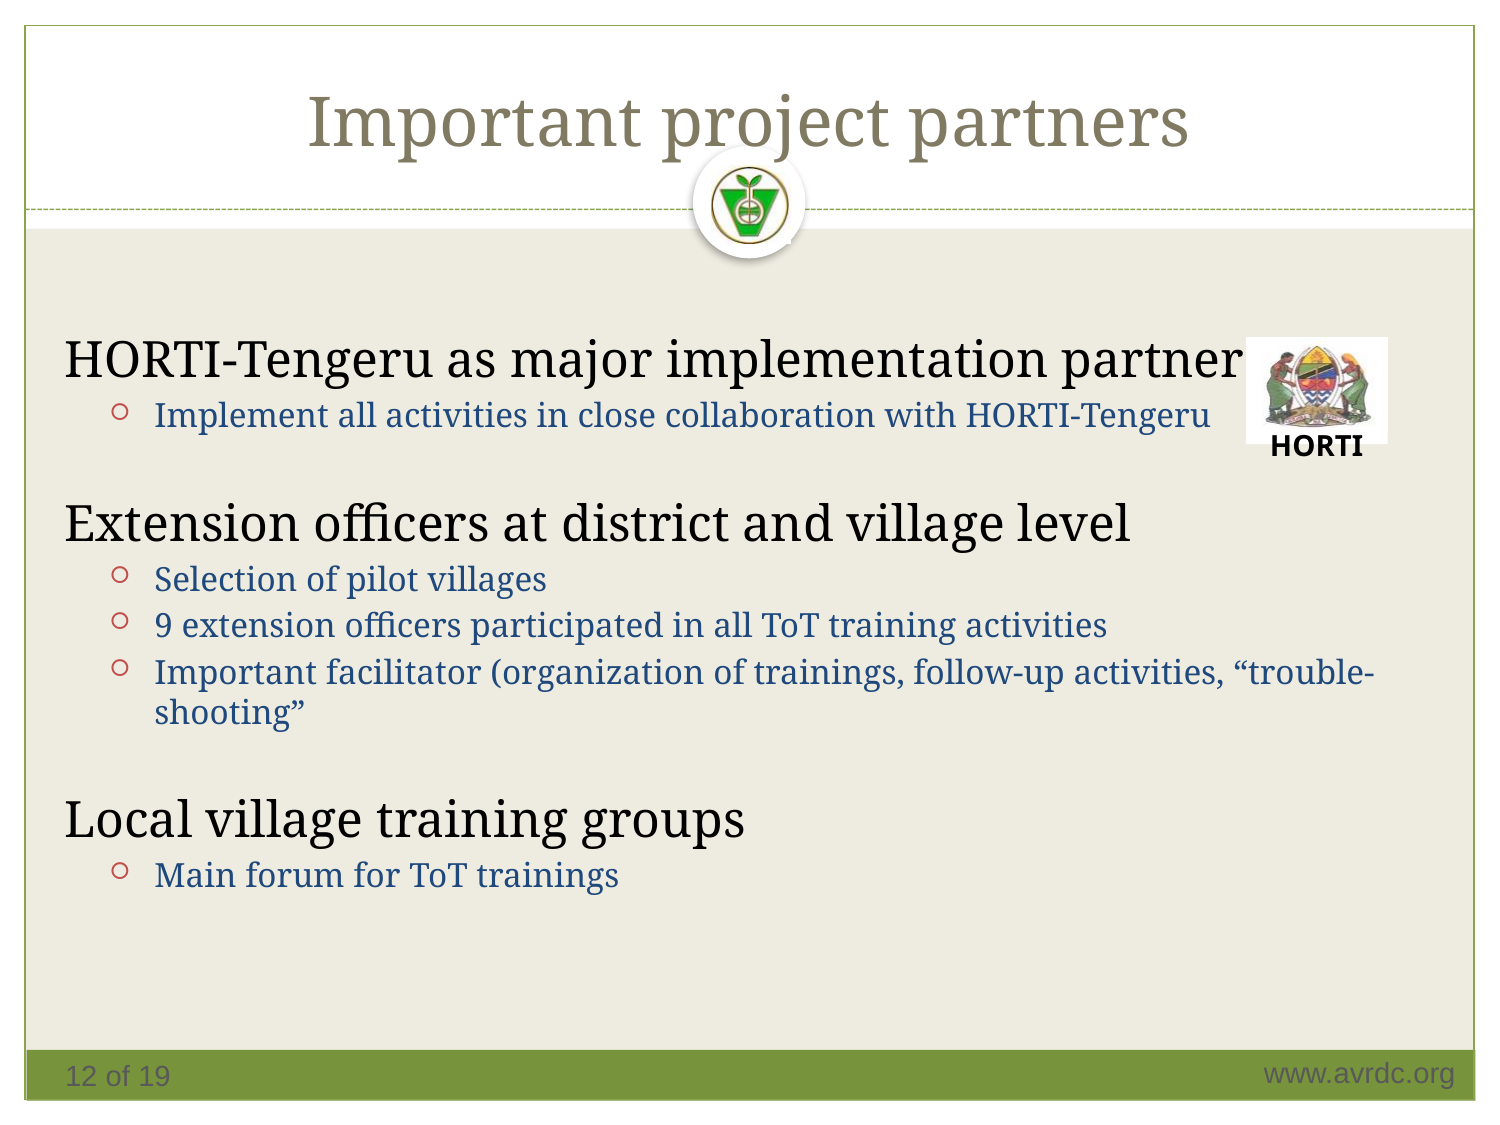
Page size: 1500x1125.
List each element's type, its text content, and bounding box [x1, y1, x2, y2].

picture [1246, 336, 1389, 432]
slide_number 12 of 19 [50, 1049, 450, 1100]
title Important project partners [49, 42, 1450, 168]
list HORTI-Tengeru as major implementation partner Implement all activities in close collaboration with HORTI-Tengeru Extension officers at district and village level Selection of pilot villages 9 extension officers participated in all ToT training activities Important facilitator (organization of trainings, follow-up activities, “trouble-shooting” Local village training groups Main forum for ToT trainings [49, 250, 1445, 1025]
picture [711, 168, 791, 244]
text_box HORTI [1246, 440, 1388, 445]
